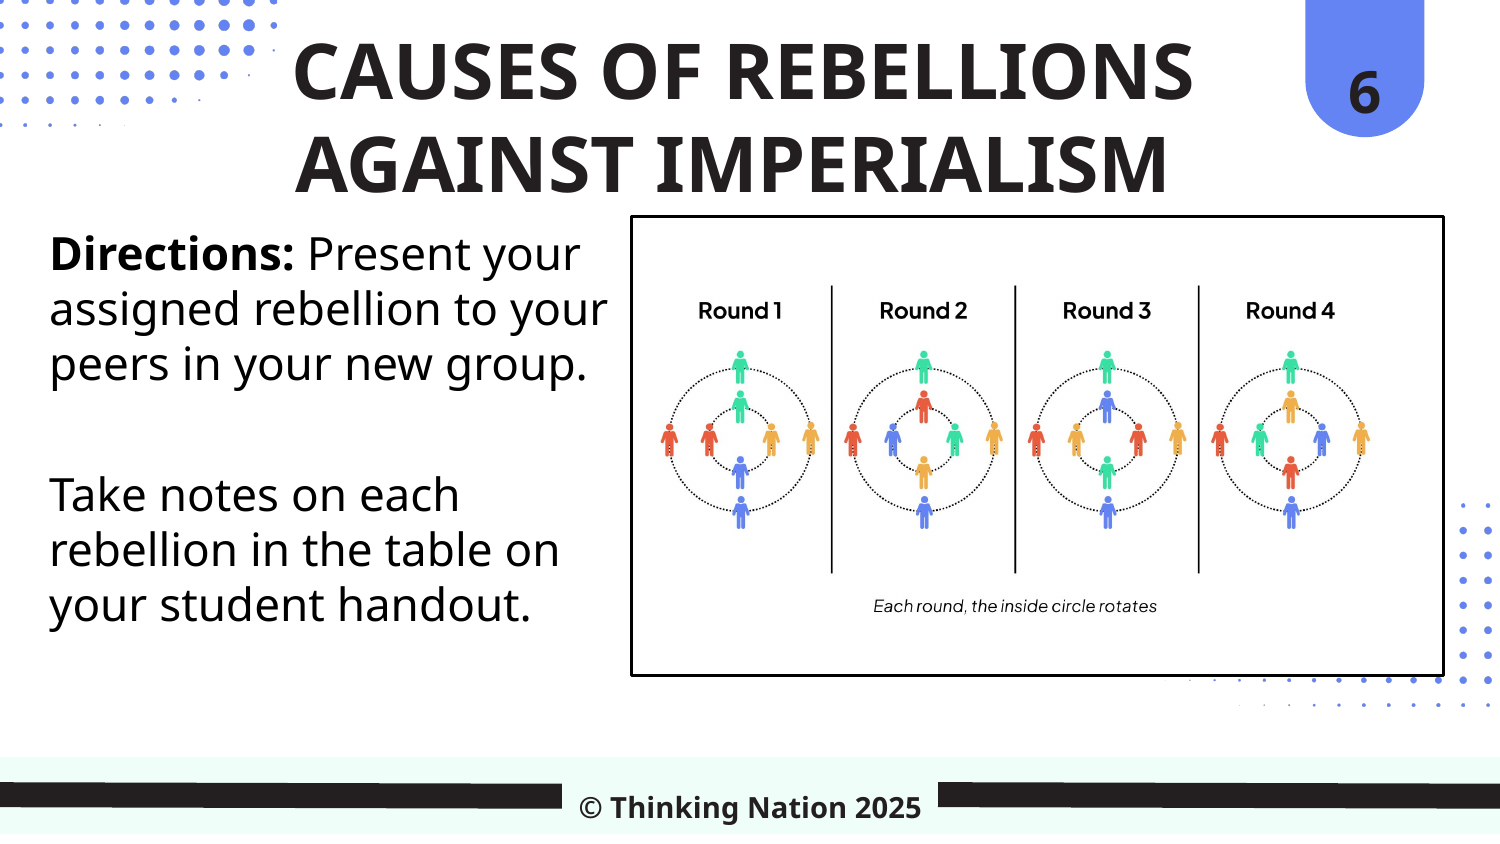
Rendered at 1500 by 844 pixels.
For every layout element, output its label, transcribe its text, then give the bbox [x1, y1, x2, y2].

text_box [1300, 0, 1430, 138]
text_box [0, 0, 278, 127]
text_box CAUSES OF REBELLIONS AGAINST IMPERIALISM [203, 22, 1285, 208]
text_box Directions: Present your assigned rebellion to your peers in your new group. Take notes on each rebellion in the table on your student handout. [49, 225, 610, 631]
picture [632, 218, 1443, 674]
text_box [0, 756, 1500, 835]
text_box [1115, 503, 1500, 708]
